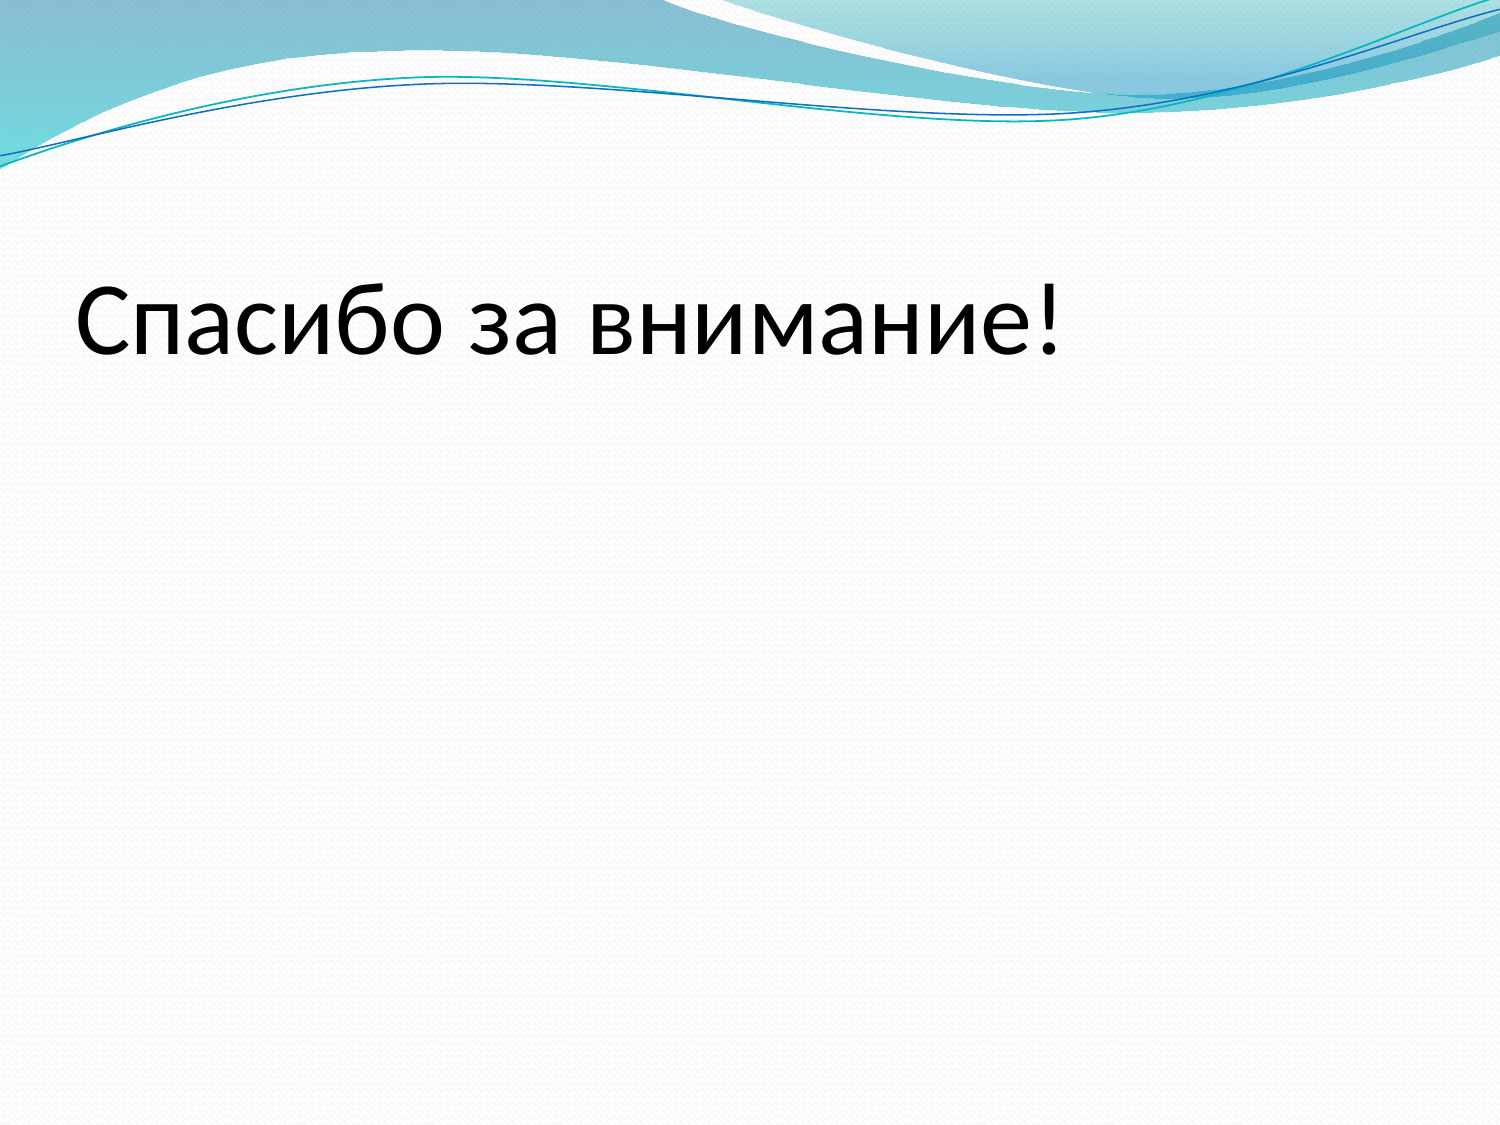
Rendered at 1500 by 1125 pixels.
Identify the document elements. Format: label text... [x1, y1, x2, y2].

title Спасибо за внимание! [75, 45, 1425, 375]
